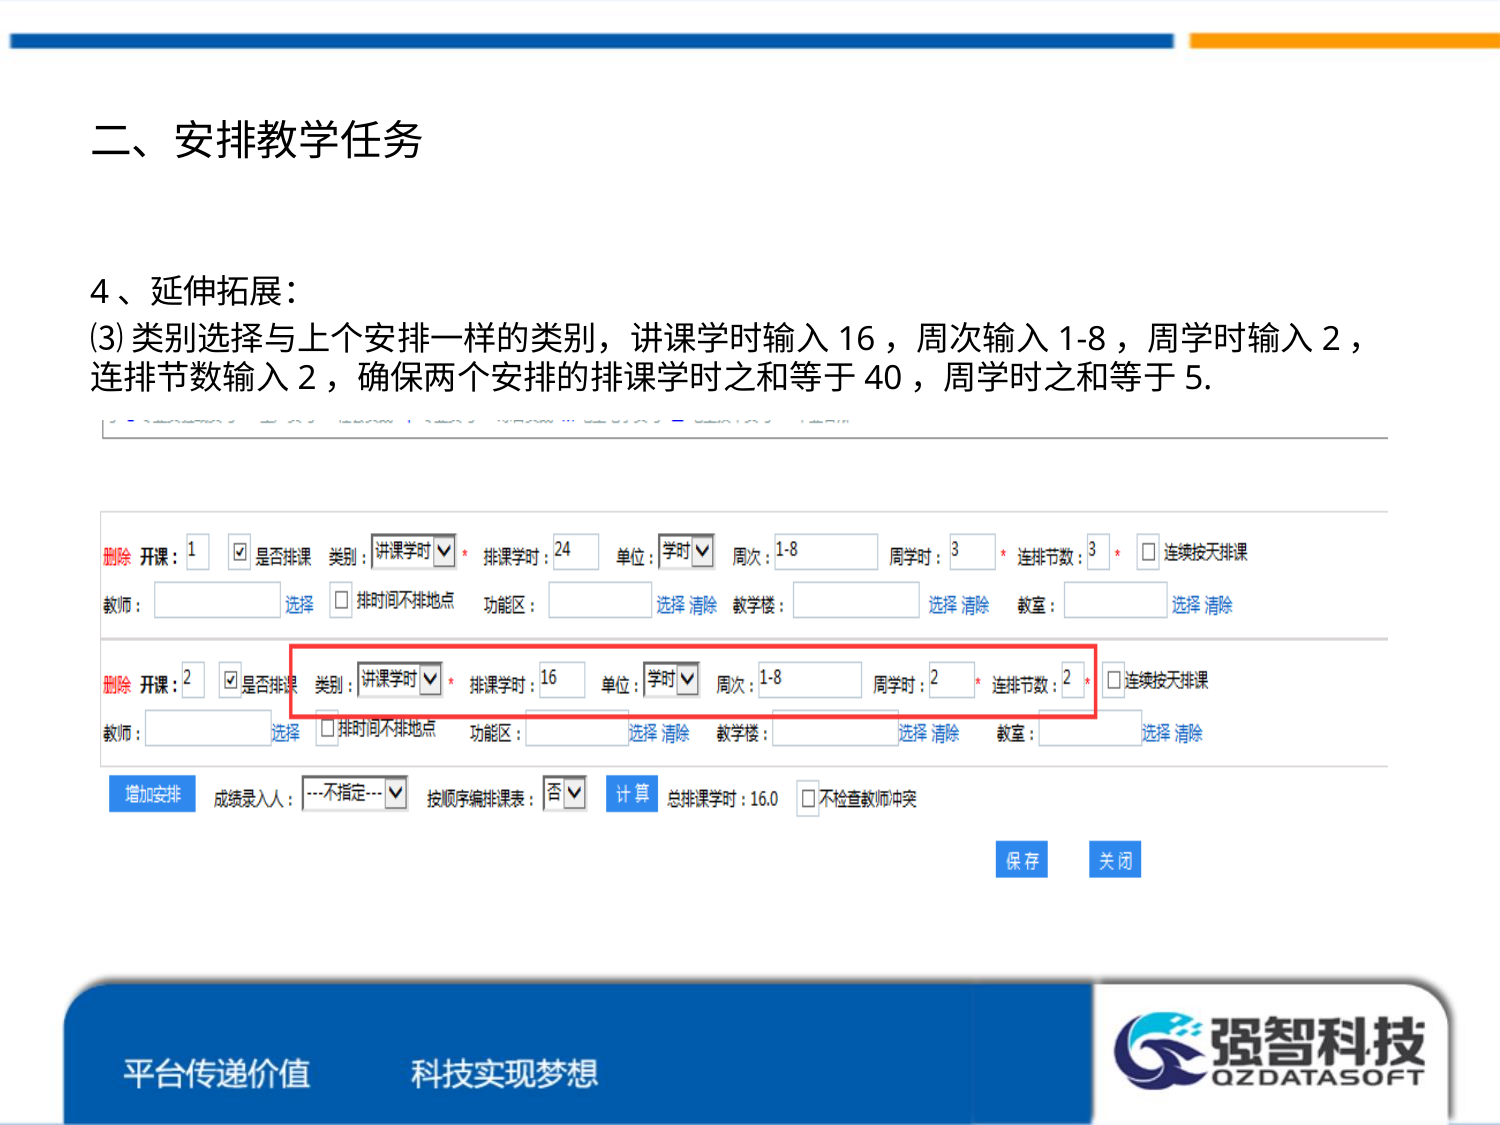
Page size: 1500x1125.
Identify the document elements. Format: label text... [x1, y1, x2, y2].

picture [0, 0, 1500, 1125]
list 4、延伸拓展： ⑶类别选择与上个安排一样的类别，讲课学时输入16，周次输入1-8，周学时输入2，连排节数输入2，确保两个安排的排课学时之和等于40，周学时之和等于5. [74, 262, 1426, 1006]
title 二、安排教学任务 [74, 44, 1426, 233]
